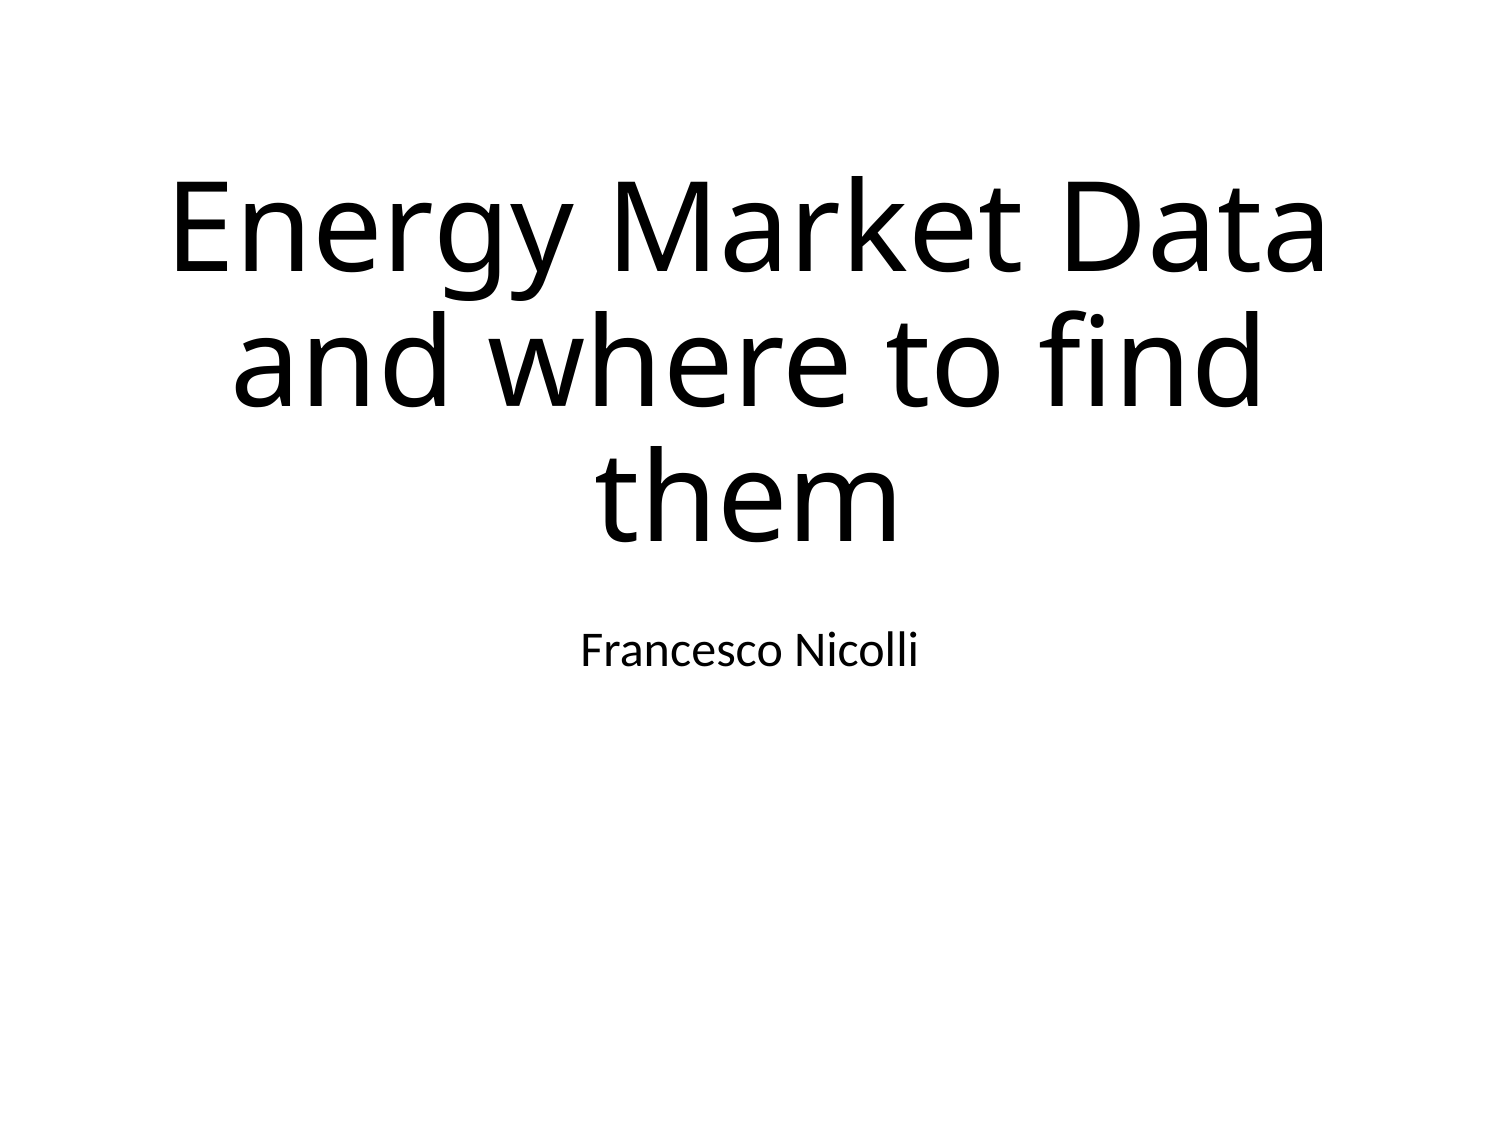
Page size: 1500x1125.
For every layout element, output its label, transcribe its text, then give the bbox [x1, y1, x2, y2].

title Energy Market Data and where to find them [112, 184, 1388, 576]
subtitle Francesco Nicolli [187, 615, 1313, 888]
